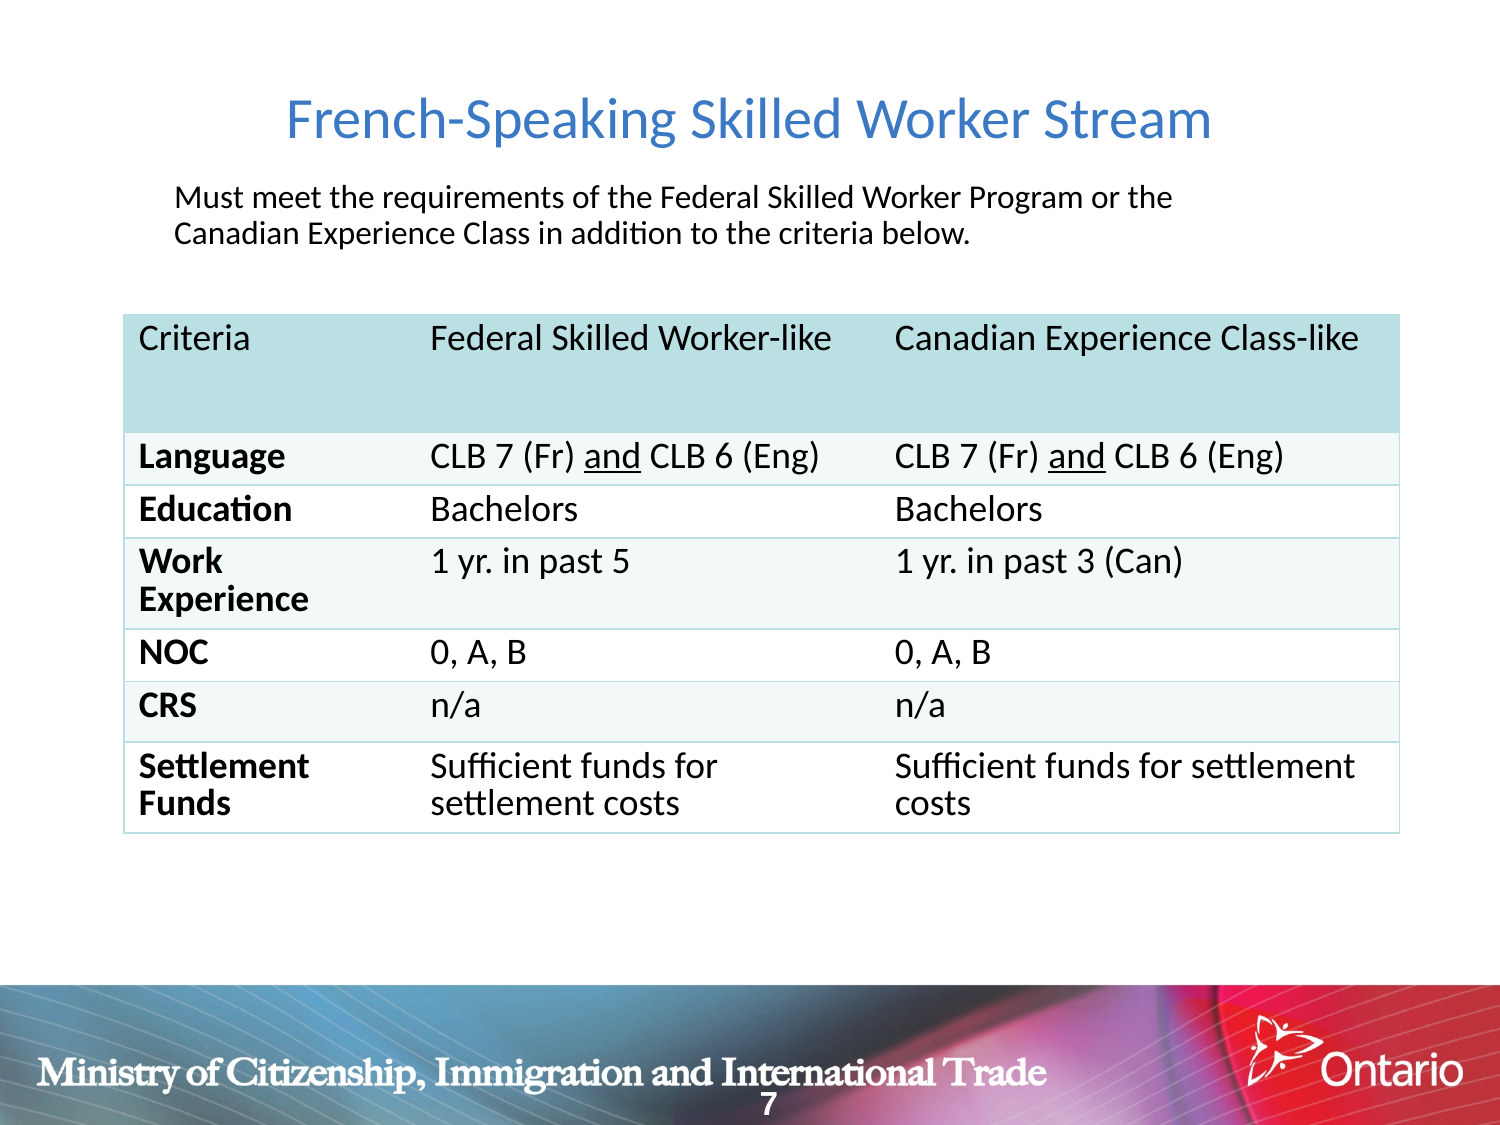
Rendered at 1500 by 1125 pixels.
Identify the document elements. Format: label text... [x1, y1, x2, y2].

table_cell CLB 7 (Fr) and CLB 6 (Eng) [416, 433, 880, 484]
table_header Federal Skilled Worker-like [416, 315, 880, 432]
table_cell Sufficient funds for settlement costs [416, 743, 880, 832]
table_cell 1 yr. in past 3 (Can) [880, 539, 1399, 628]
table_cell 1 yr. in past 5 [416, 539, 880, 628]
table_cell n/a [880, 682, 1399, 741]
table_cell Work Experience [125, 539, 416, 628]
picture [0, 0, 1500, 1125]
table_cell CLB 7 (Fr) and CLB 6 (Eng) [880, 433, 1399, 484]
table_cell Bachelors [416, 486, 880, 537]
table_header Criteria [125, 315, 416, 432]
table_header Canadian Experience Class-like [880, 315, 1399, 432]
table_cell Sufficient funds for settlement costs [880, 743, 1399, 832]
title French-Speaking Skilled Worker Stream [75, 45, 1425, 185]
table_cell Language [125, 433, 416, 484]
table_cell 0, A, B [880, 630, 1399, 681]
table_cell 0, A, B [416, 630, 880, 681]
slide_number 7 [442, 1074, 793, 1125]
text_box Must meet the requirements of the Federal Skilled Worker Program or the Canadian Experience Class in addition to the criteria below. [159, 172, 1282, 260]
table_cell Bachelors [880, 486, 1399, 537]
table_cell Settlement Funds [125, 743, 416, 832]
table_cell Education [125, 486, 416, 537]
table_cell CRS [125, 682, 416, 741]
table_cell NOC [125, 630, 416, 681]
table_cell n/a [416, 682, 880, 741]
